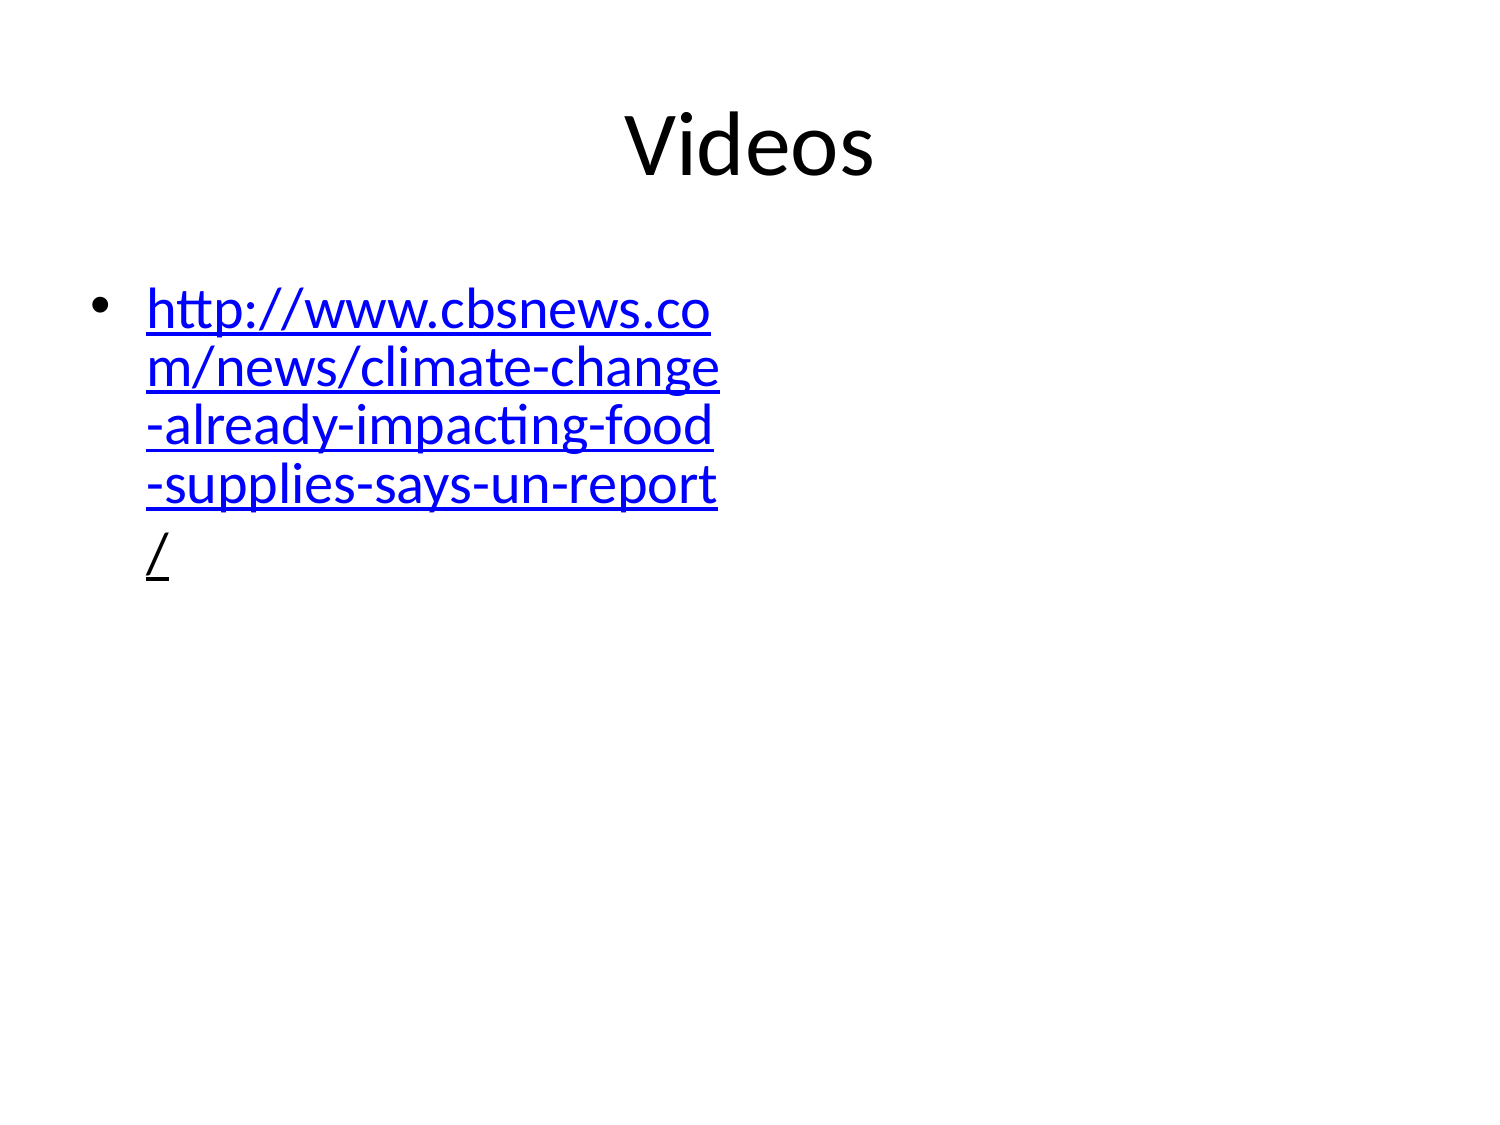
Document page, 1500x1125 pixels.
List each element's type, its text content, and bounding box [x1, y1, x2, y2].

title Videos [75, 45, 1425, 233]
list http://www.cbsnews.com/news/climate-change-already-impacting-food-supplies-says-un-report/ [75, 262, 738, 1005]
